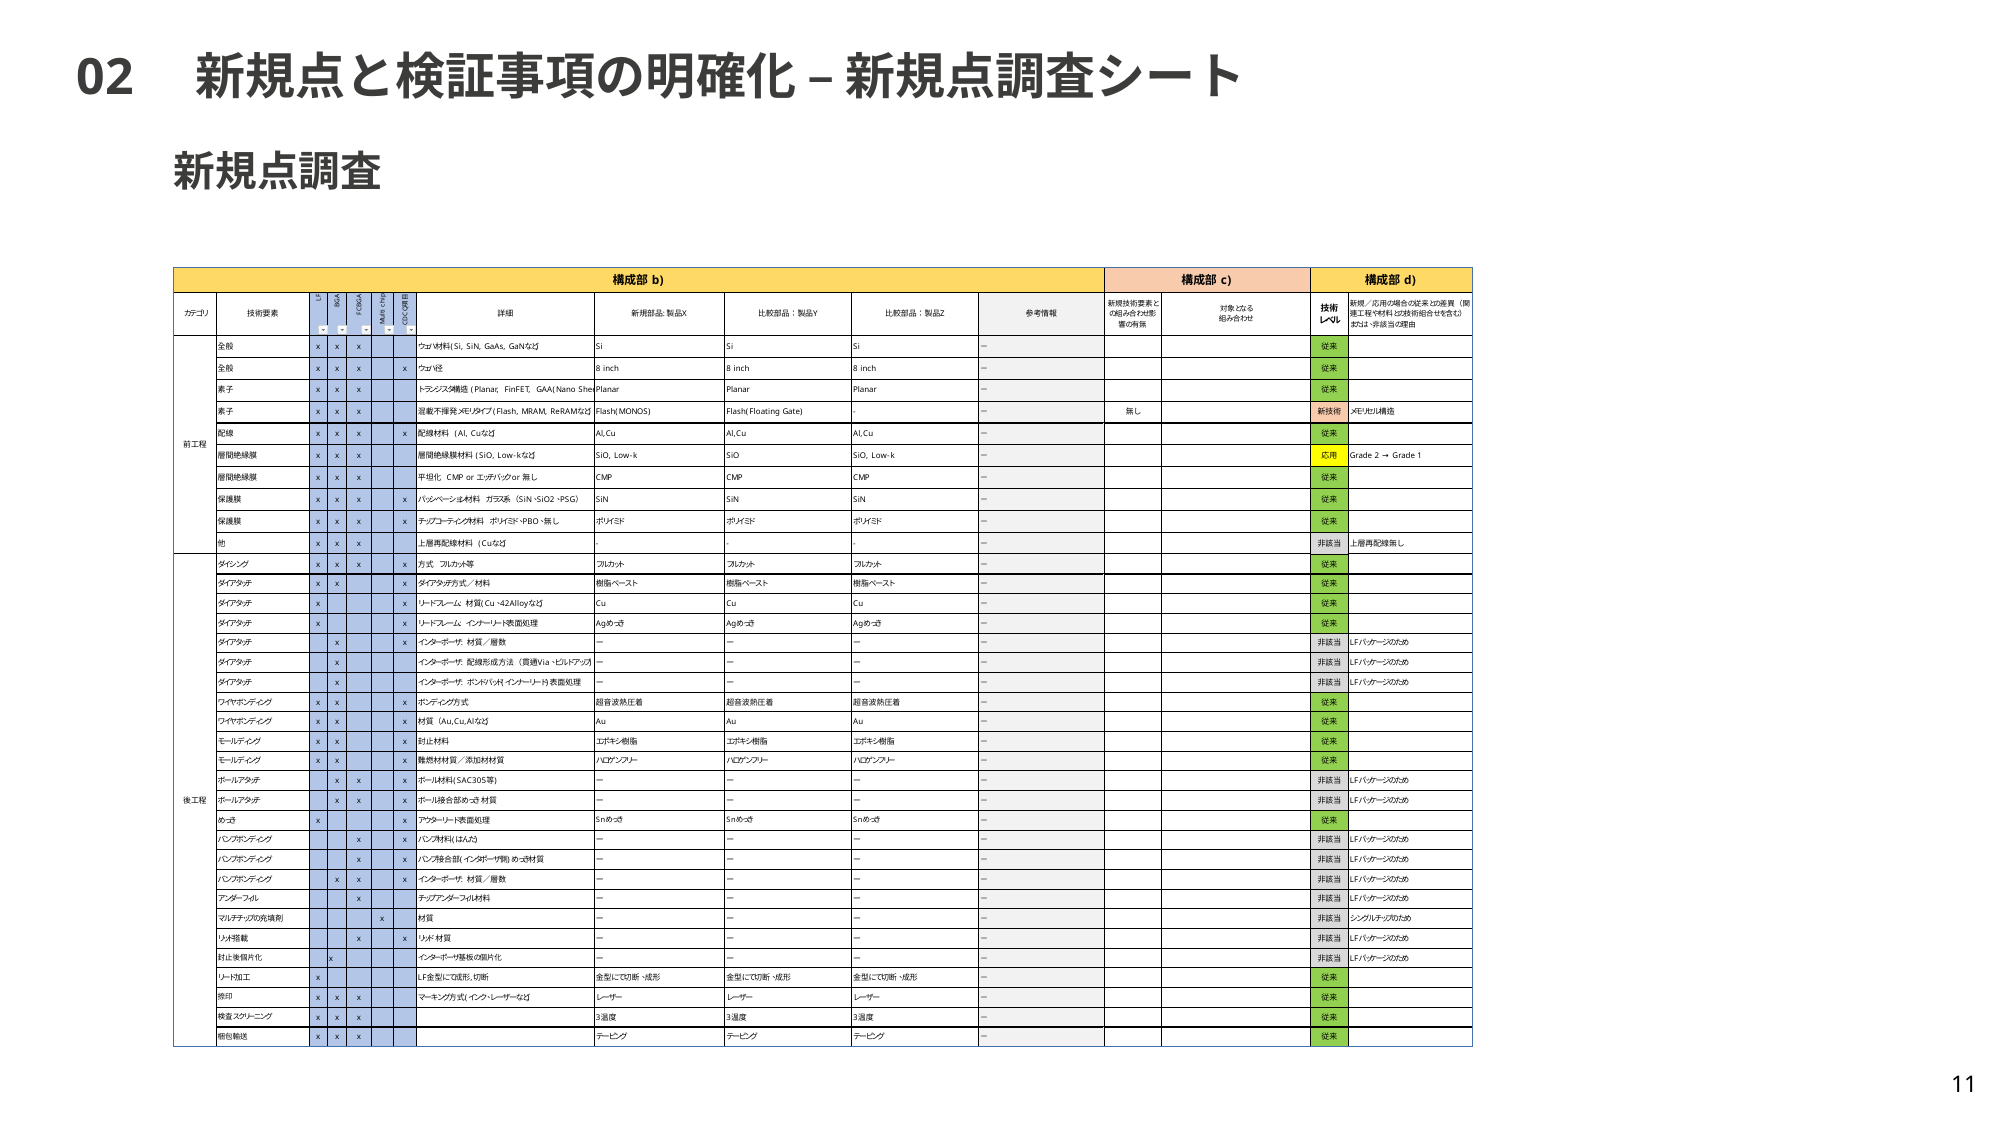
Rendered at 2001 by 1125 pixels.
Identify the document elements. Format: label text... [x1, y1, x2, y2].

title 02 新規点と検証事項の明確化 – 新規点調査シート [0, 0, 2000, 123]
picture [172, 266, 1473, 1047]
text_box 新規点調査 [173, 150, 1237, 196]
